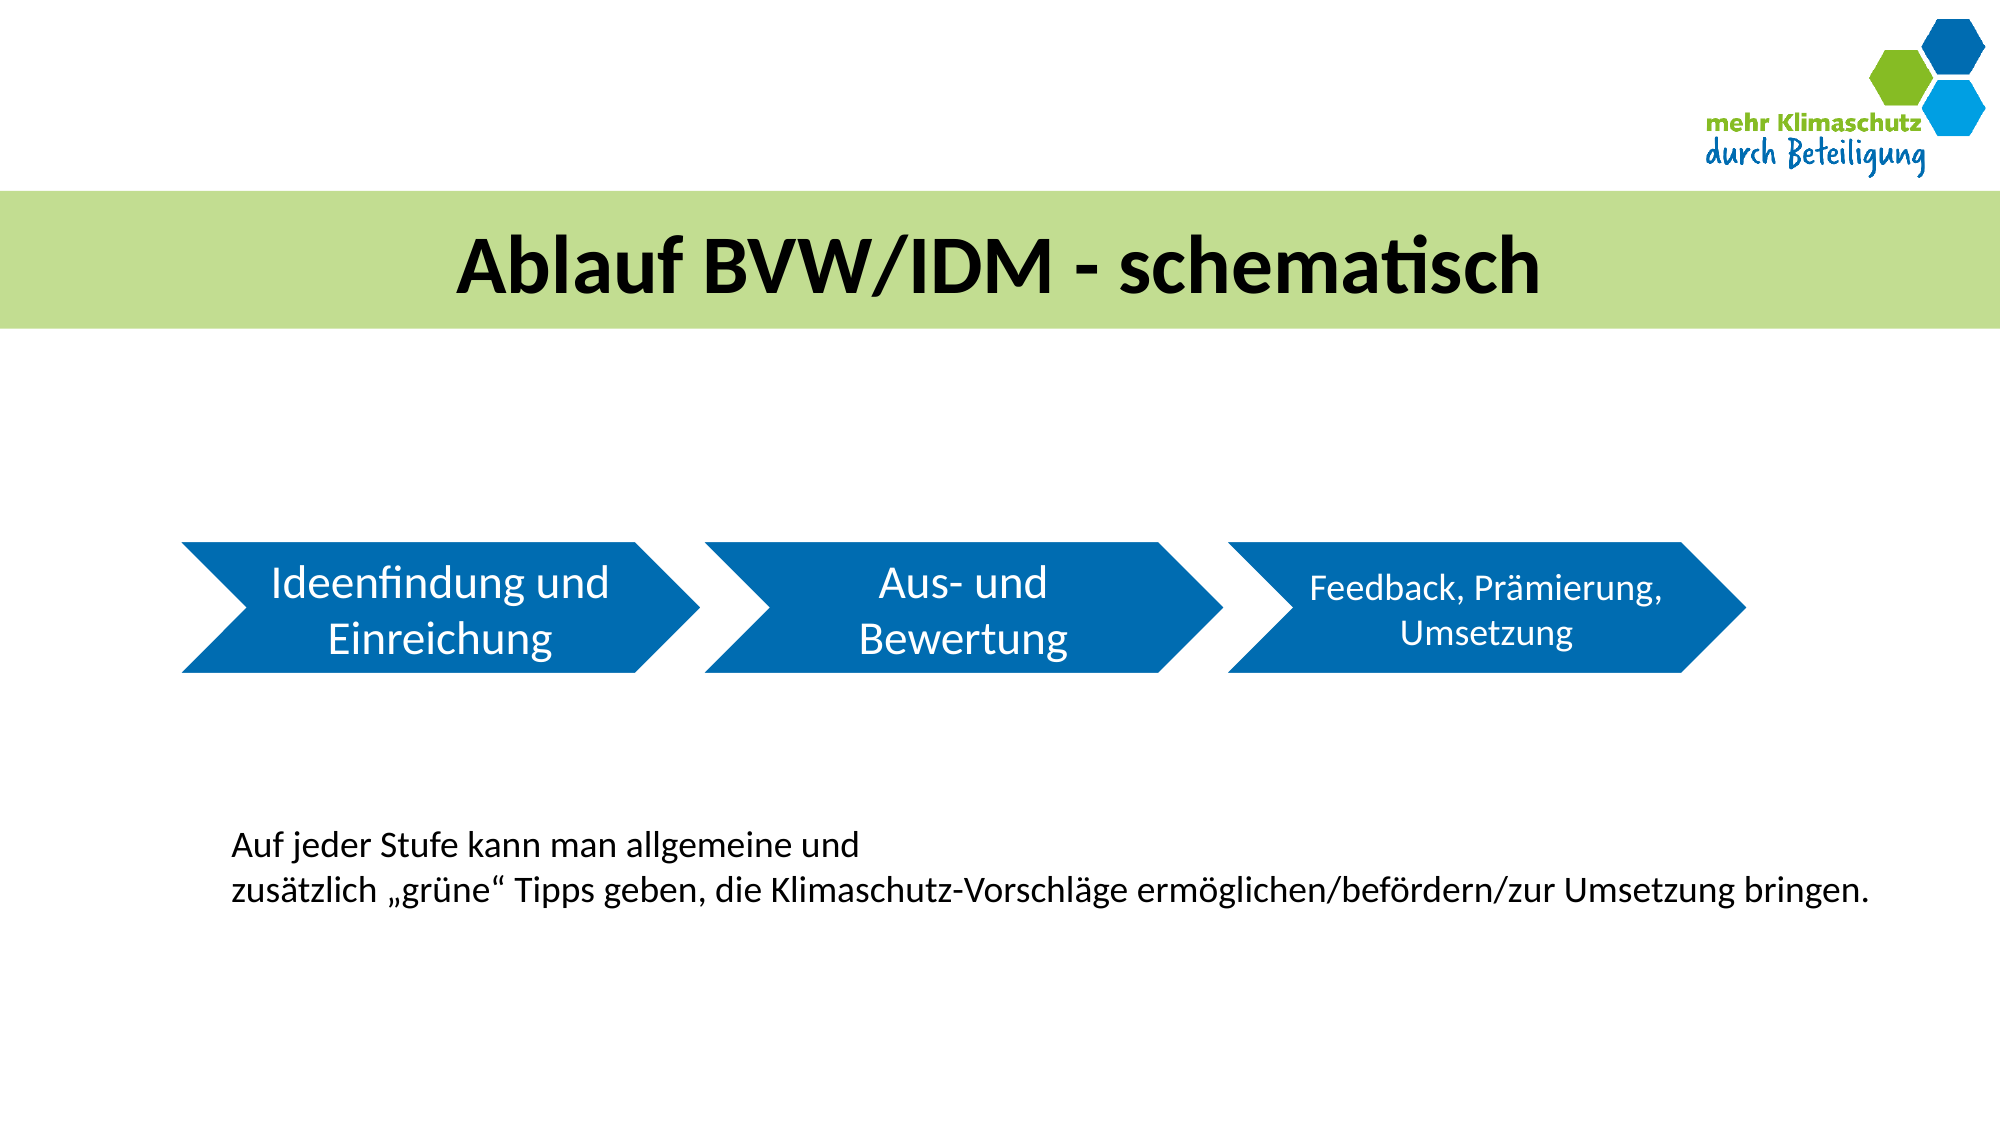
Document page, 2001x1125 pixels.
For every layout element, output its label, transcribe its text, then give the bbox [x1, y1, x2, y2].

picture [1694, 9, 1998, 187]
text_box Auf jeder Stufe kann man allgemeine und zusätzlich „grüne“ Tipps geben, die Klimaschutz-Vorschläge ermöglichen/befördern/zur Umsetzung bringen. [216, 812, 1887, 918]
title Ablauf BVW/IDM - schematisch [249, 170, 1750, 320]
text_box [178, 541, 1749, 674]
